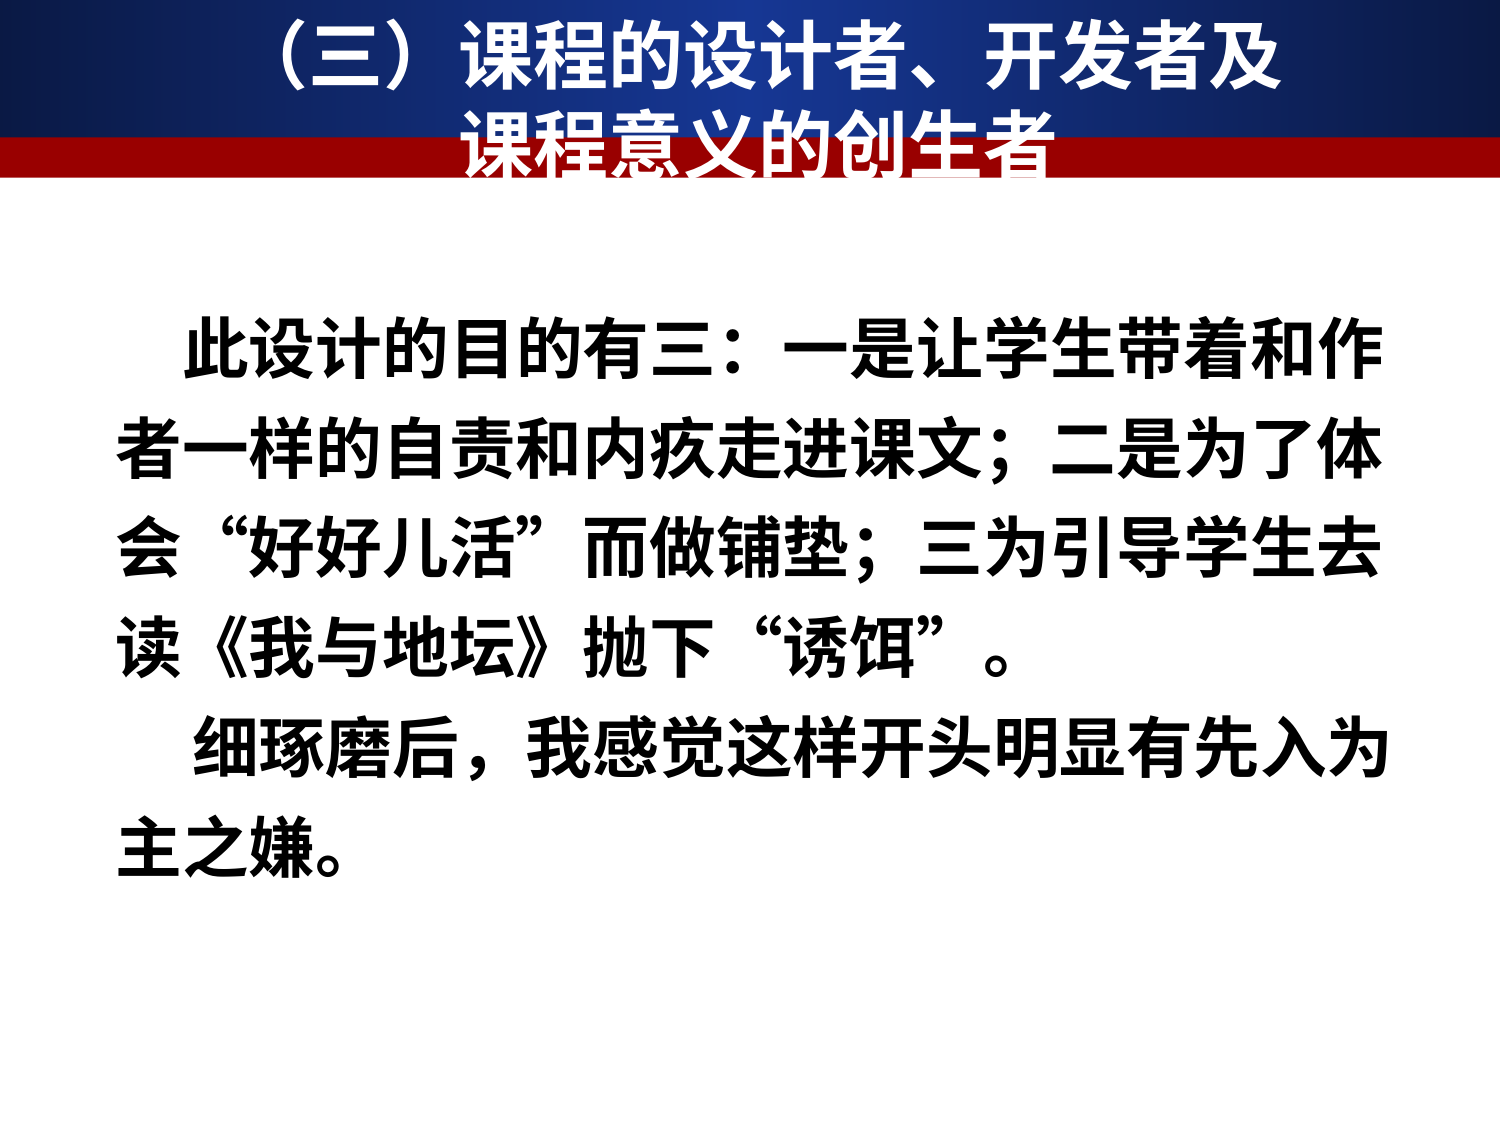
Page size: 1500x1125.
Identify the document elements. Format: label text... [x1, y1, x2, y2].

list 此设计的目的有三：一是让学生带着和作者一样的自责和内疚走进课文；二是为了体会“好好儿活”而做铺垫；三为引导学生去读《我与地坛》抛下“诱饵”。 细琢磨后，我感觉这样开头明显有先入为主之嫌。 [100, 278, 1447, 953]
title （三）课程的设计者、开发者及 课程意义的创生者 [0, 0, 1500, 197]
